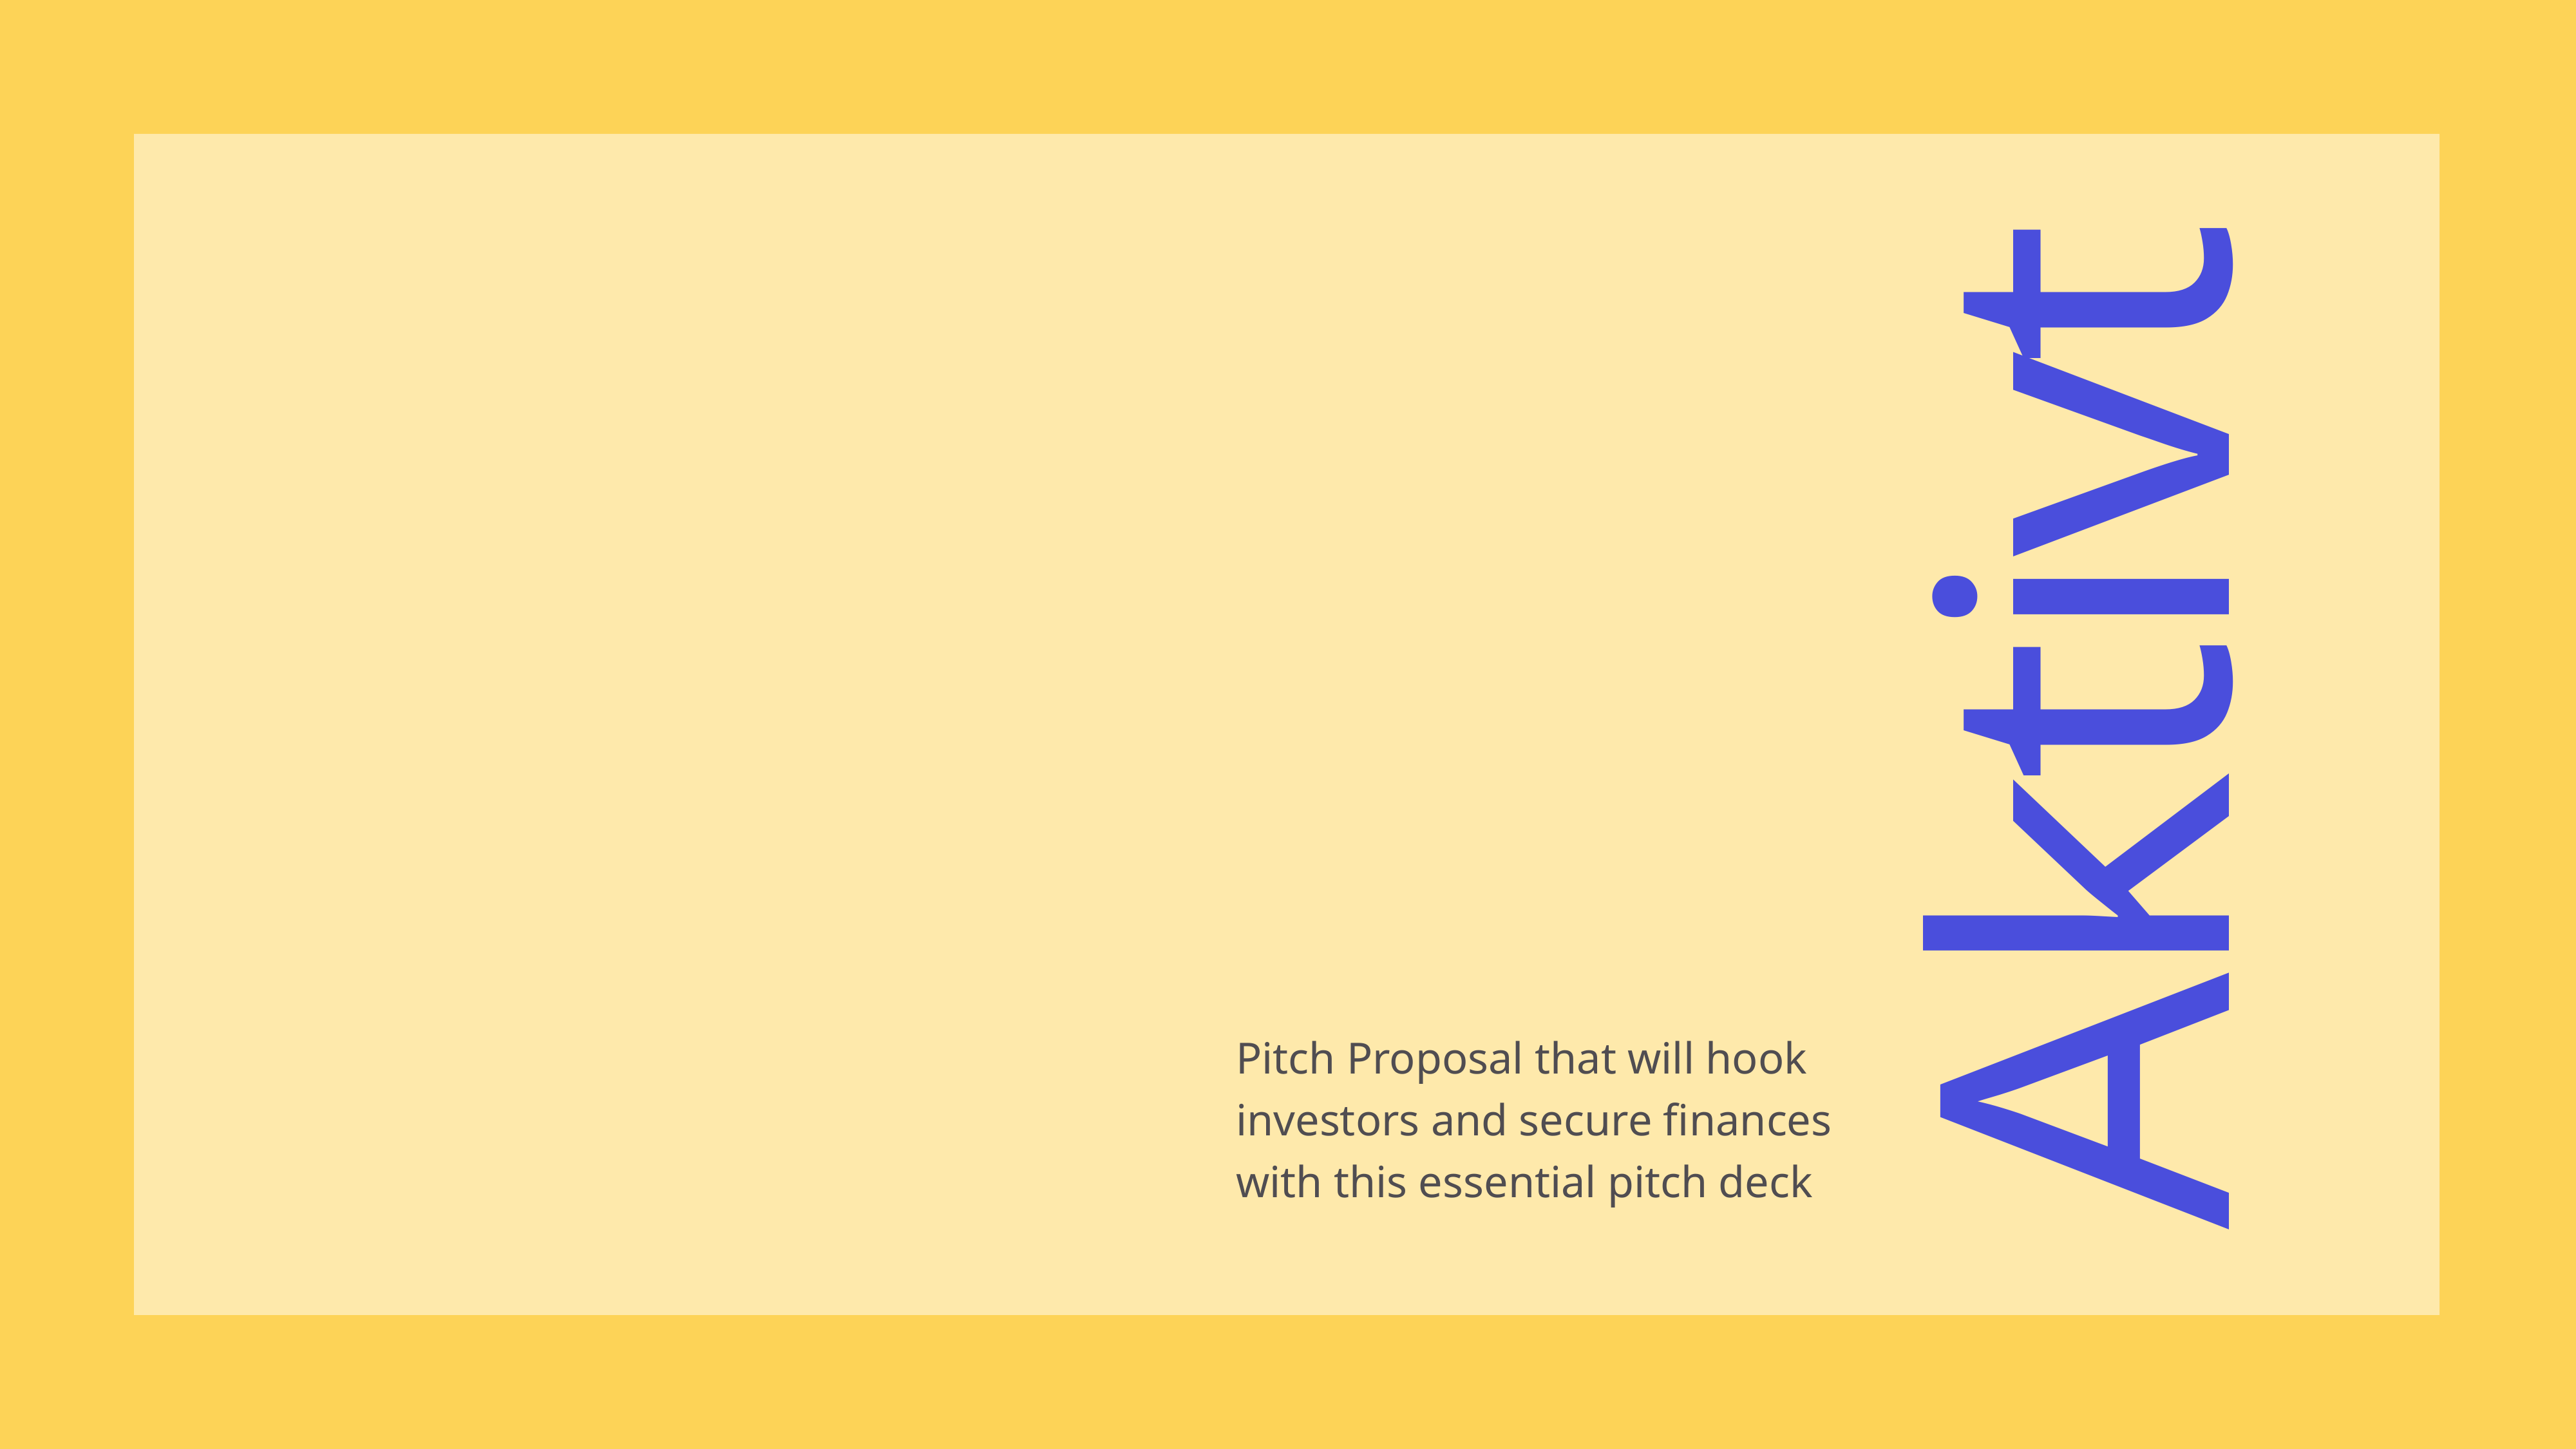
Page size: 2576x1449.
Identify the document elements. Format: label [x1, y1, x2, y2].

picture [135, 133, 2441, 1316]
